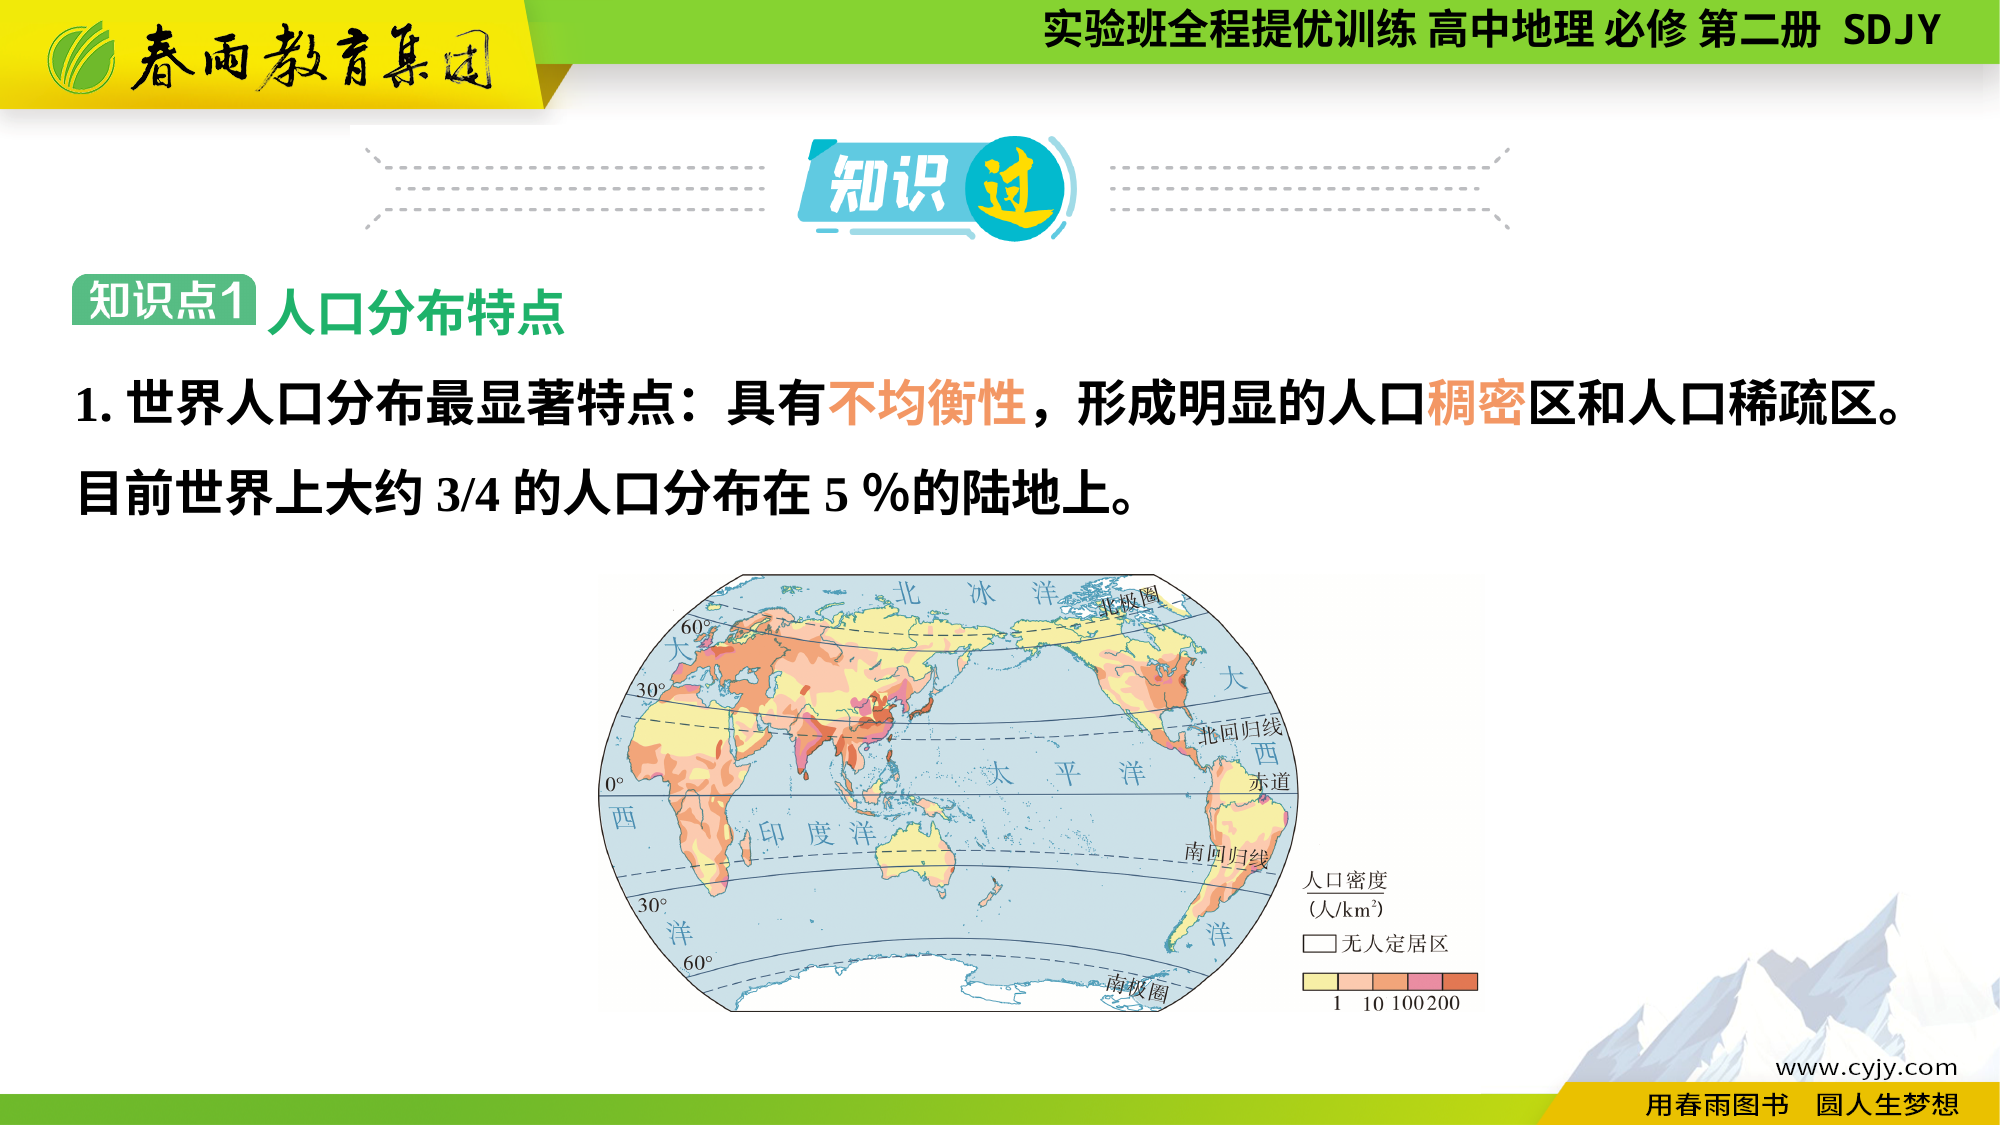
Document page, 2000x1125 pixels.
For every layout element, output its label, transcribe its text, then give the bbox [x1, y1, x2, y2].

list 人口分布特点 1.世界人口分布最显著特点：具有不均衡性，形成明显的人口稠密区和人口稀疏区。目前世界上大约3/4的人口分布在5％的陆地上。 [59, 243, 1944, 532]
picture [0, 0, 2000, 1125]
